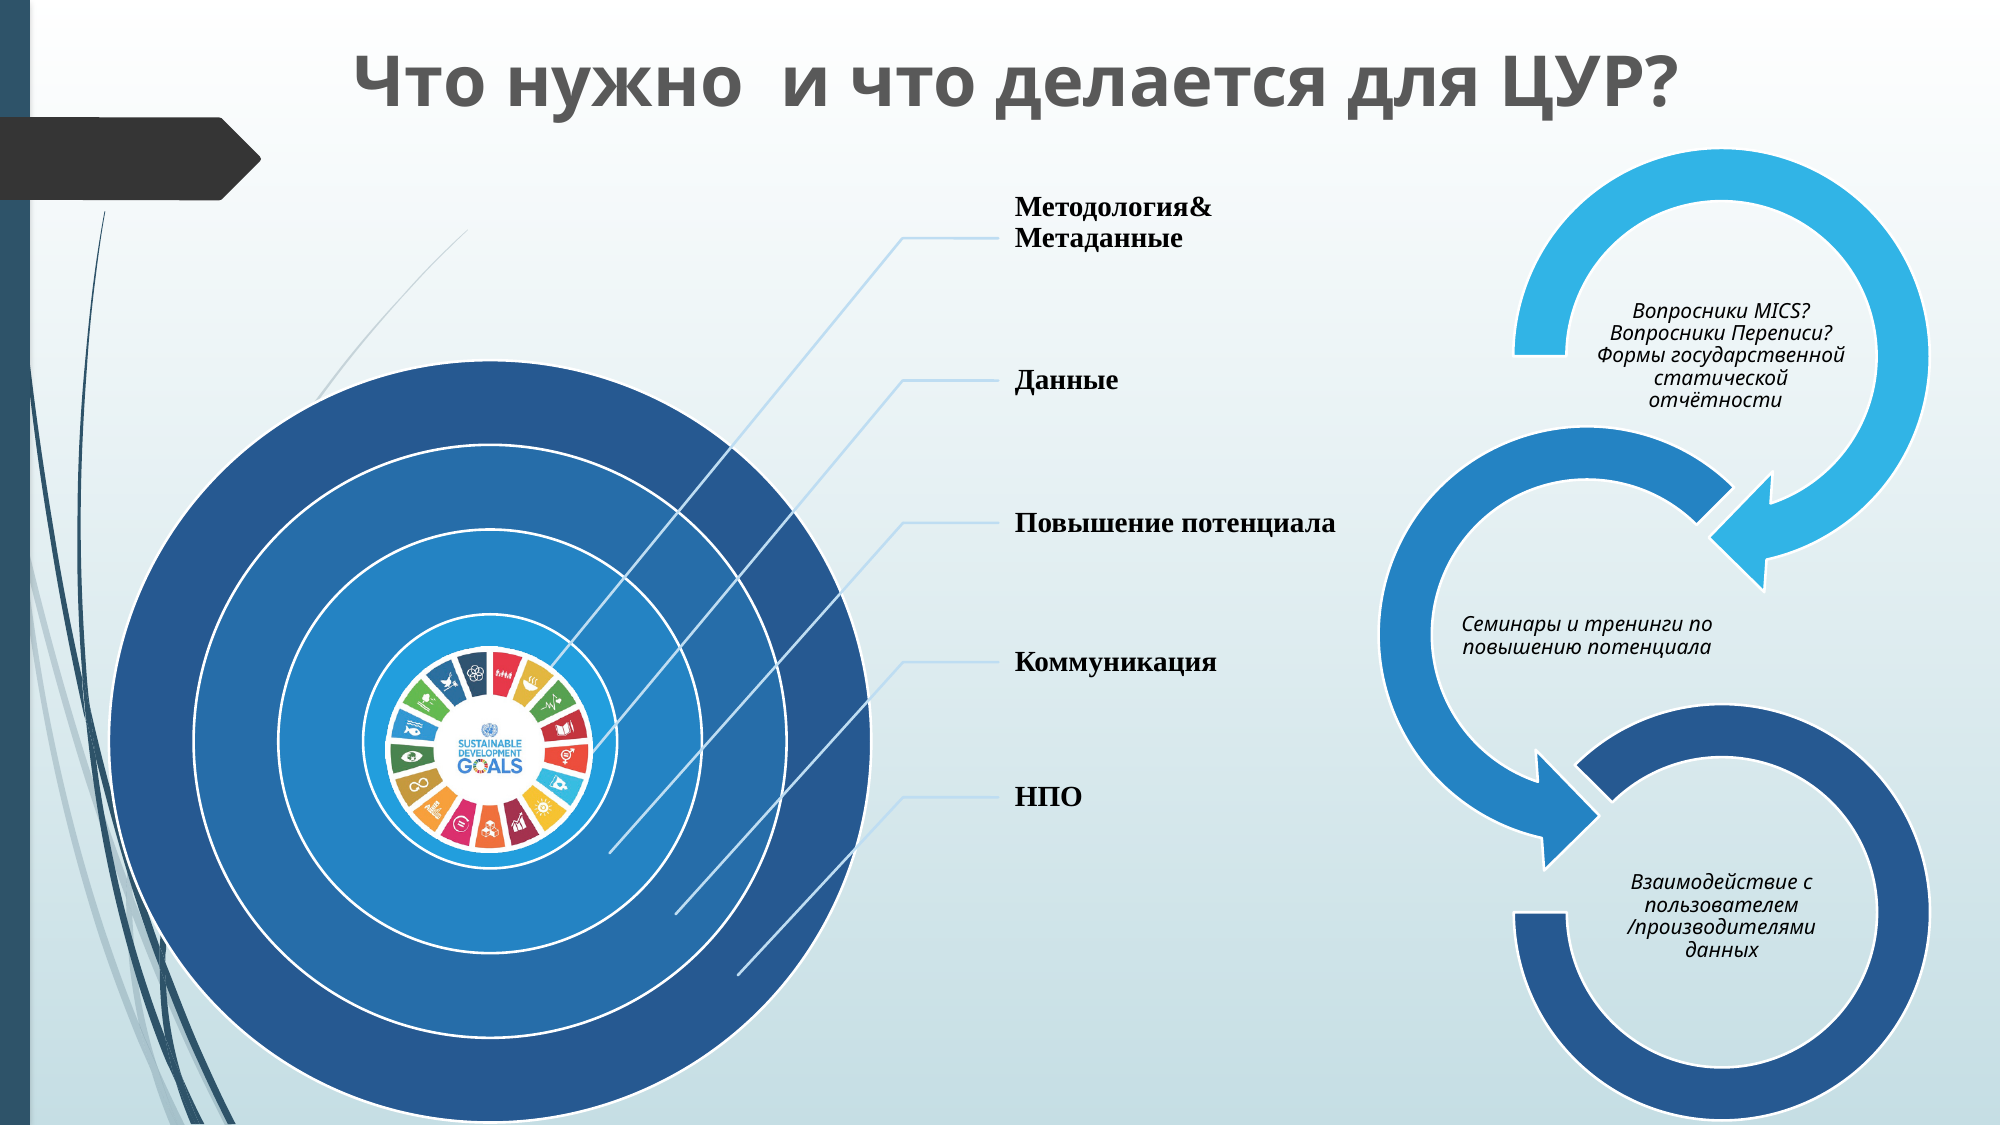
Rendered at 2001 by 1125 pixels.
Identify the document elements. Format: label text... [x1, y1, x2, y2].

picture [385, 646, 593, 854]
title Что нужно и что делается для ЦУР? [316, 28, 1719, 119]
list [108, 119, 1180, 1125]
text_box [39, 621, 104, 878]
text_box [1183, 113, 2000, 1121]
